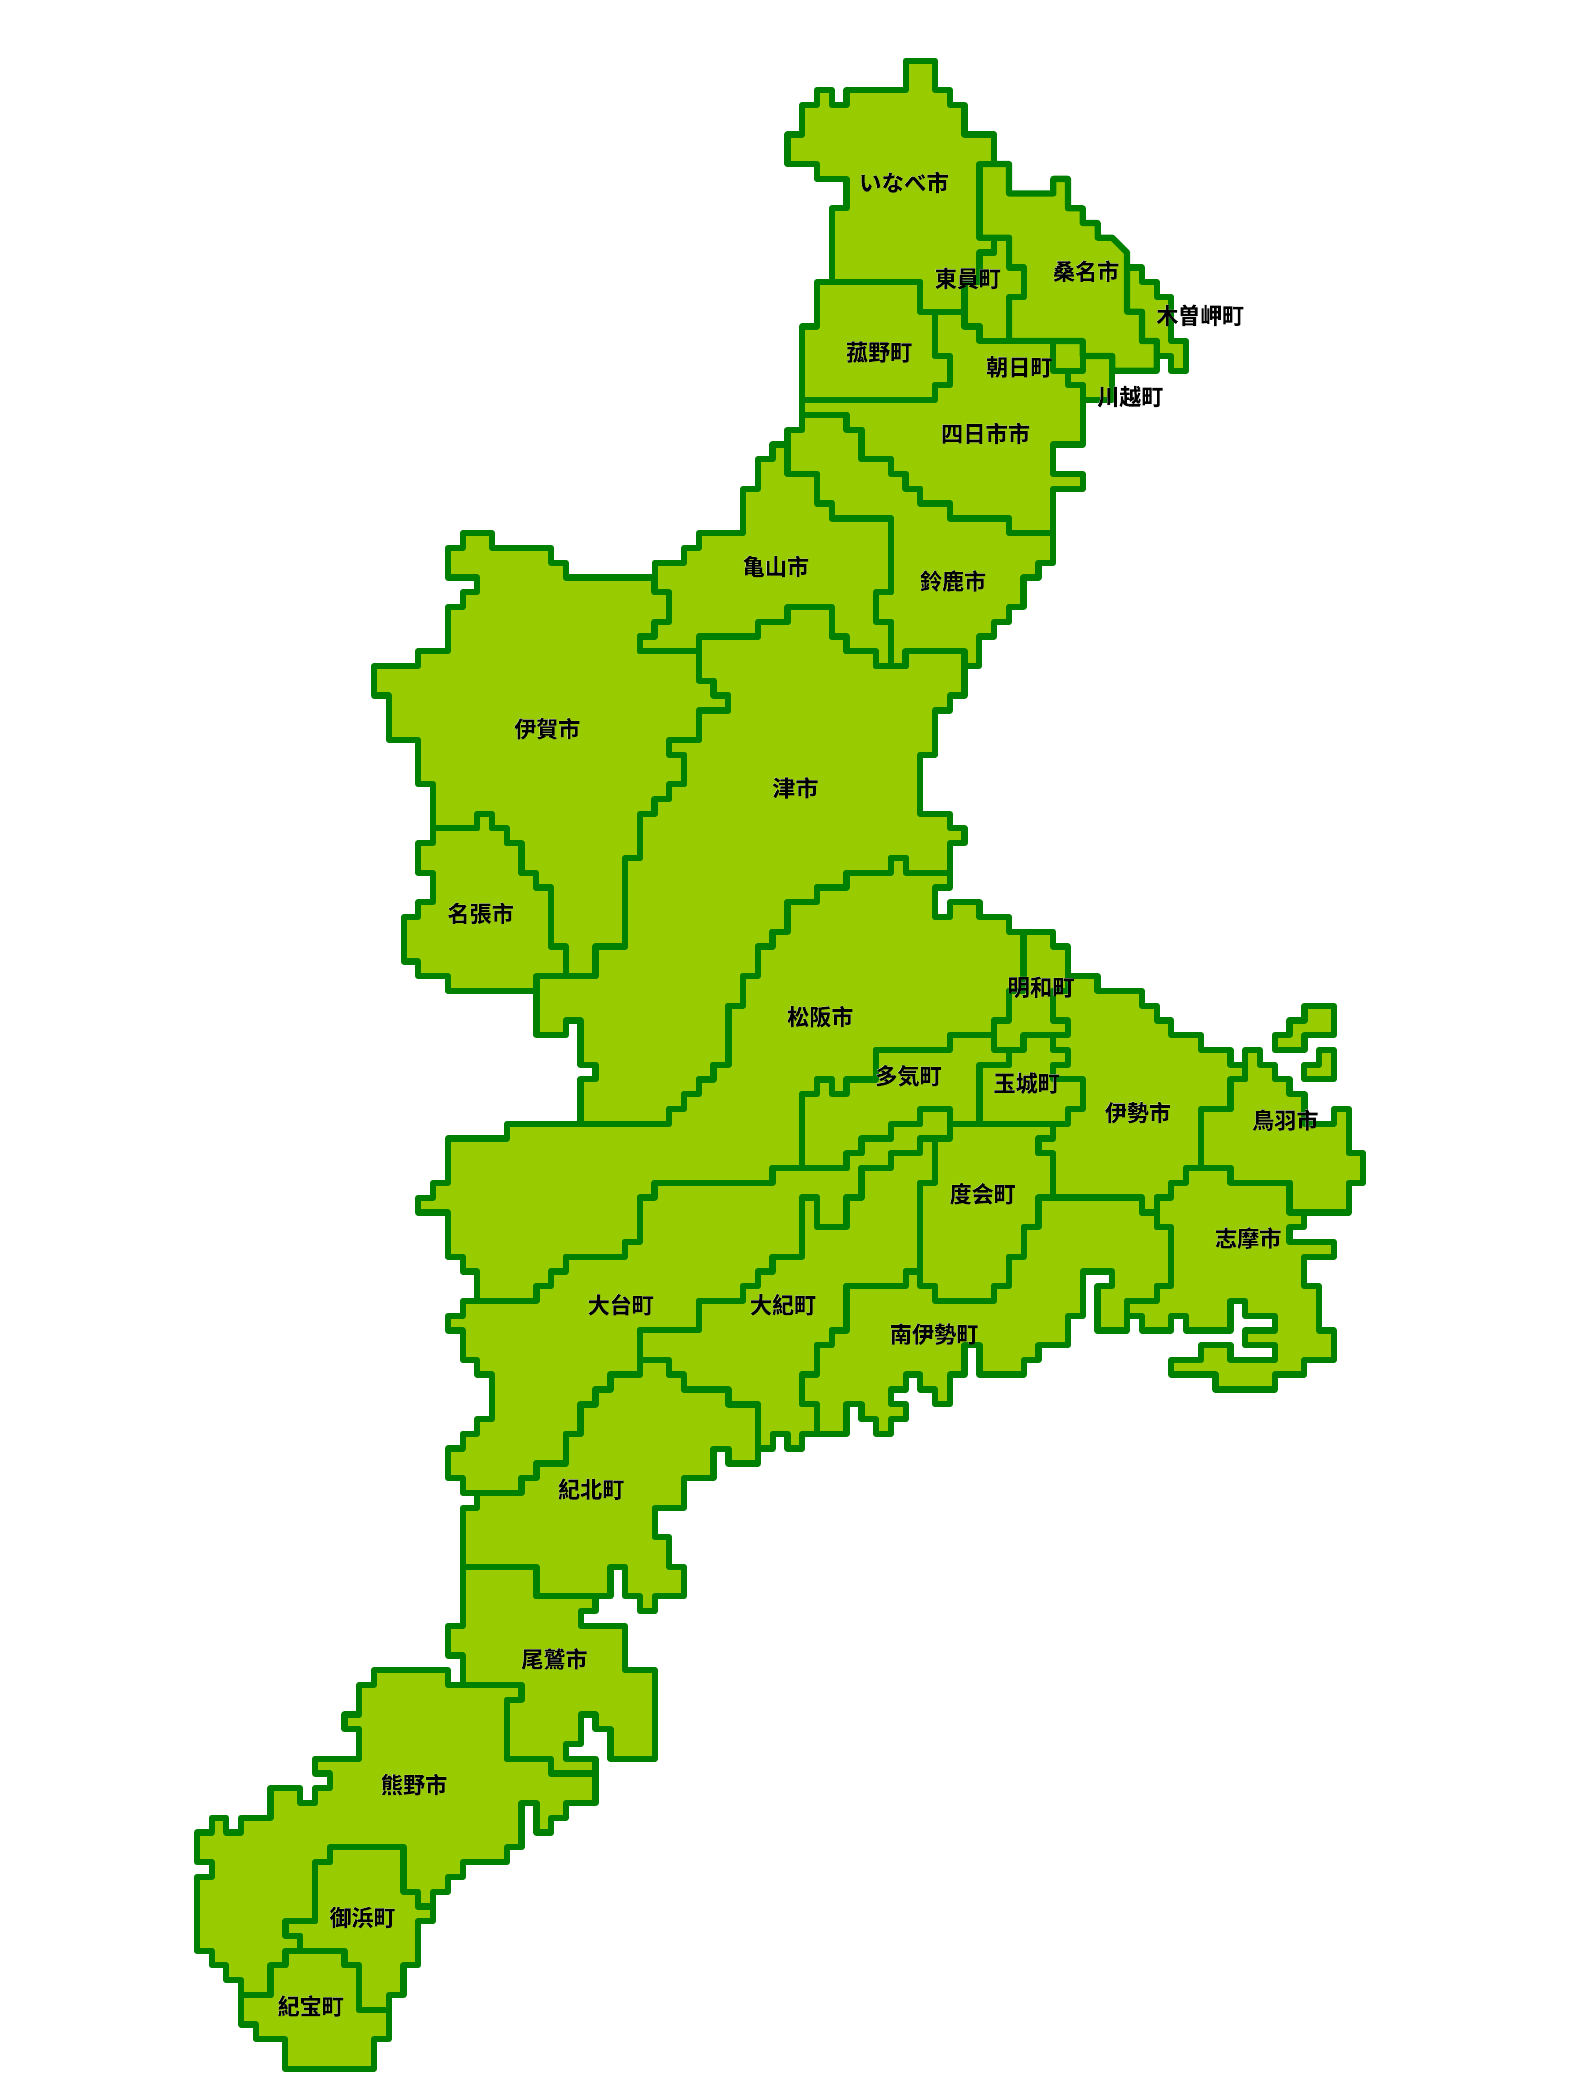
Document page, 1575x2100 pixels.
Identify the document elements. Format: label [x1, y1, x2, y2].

text_box [558, 1477, 624, 1501]
text_box [919, 569, 986, 593]
text_box [934, 267, 1001, 290]
text_box [875, 1064, 942, 1087]
text_box [513, 717, 580, 740]
text_box [742, 555, 809, 578]
text_box [787, 1005, 853, 1028]
text_box [1156, 304, 1244, 327]
text_box [329, 1906, 395, 1929]
text_box [860, 171, 949, 194]
text_box [587, 1293, 654, 1316]
text_box [447, 902, 514, 925]
text_box [986, 355, 1052, 378]
text_box [1008, 975, 1075, 999]
text_box [890, 1322, 979, 1346]
text_box [942, 422, 1030, 445]
text_box [1215, 1226, 1281, 1250]
text_box [277, 1994, 344, 2018]
text_box [196, 60, 1364, 2069]
text_box [1097, 385, 1163, 408]
text_box [1053, 259, 1119, 283]
text_box [846, 340, 912, 364]
text_box [1252, 1108, 1318, 1132]
text_box [772, 776, 818, 799]
text_box [381, 1773, 447, 1796]
text_box [750, 1293, 816, 1316]
text_box [993, 1071, 1060, 1095]
text_box [1104, 1101, 1171, 1124]
text_box [521, 1647, 587, 1670]
text_box [949, 1182, 1016, 1205]
